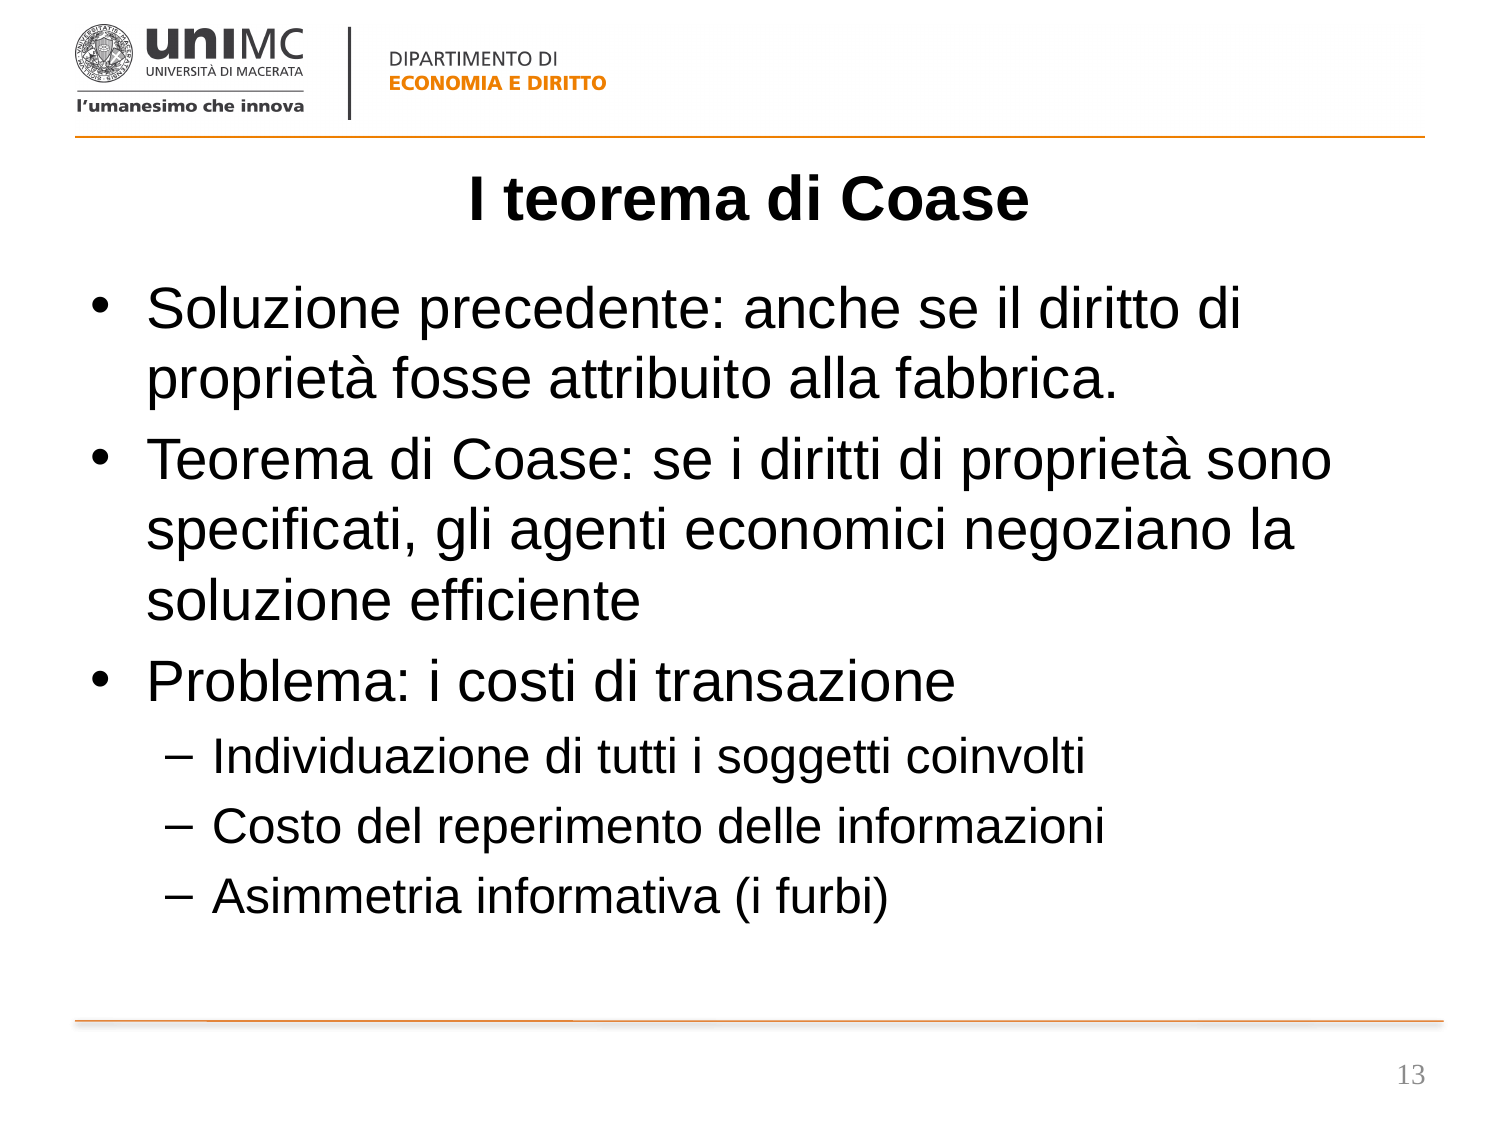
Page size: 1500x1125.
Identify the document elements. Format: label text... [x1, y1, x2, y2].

picture [75, 24, 1425, 138]
slide_number 13 [1091, 1042, 1442, 1103]
title I teorema di Coase [75, 149, 1425, 241]
list Soluzione precedente: anche se il diritto di proprietà fosse attribuito alla fabbrica. Teorema di Coase: se i diritti di proprietà sono specificati, gli agenti economici negoziano la soluzione efficiente Problema: i costi di transazione Individuazione di tutti i soggetti coinvolti Costo del reperimento delle informazioni Asimmetria informativa (i furbi) [75, 262, 1425, 1005]
